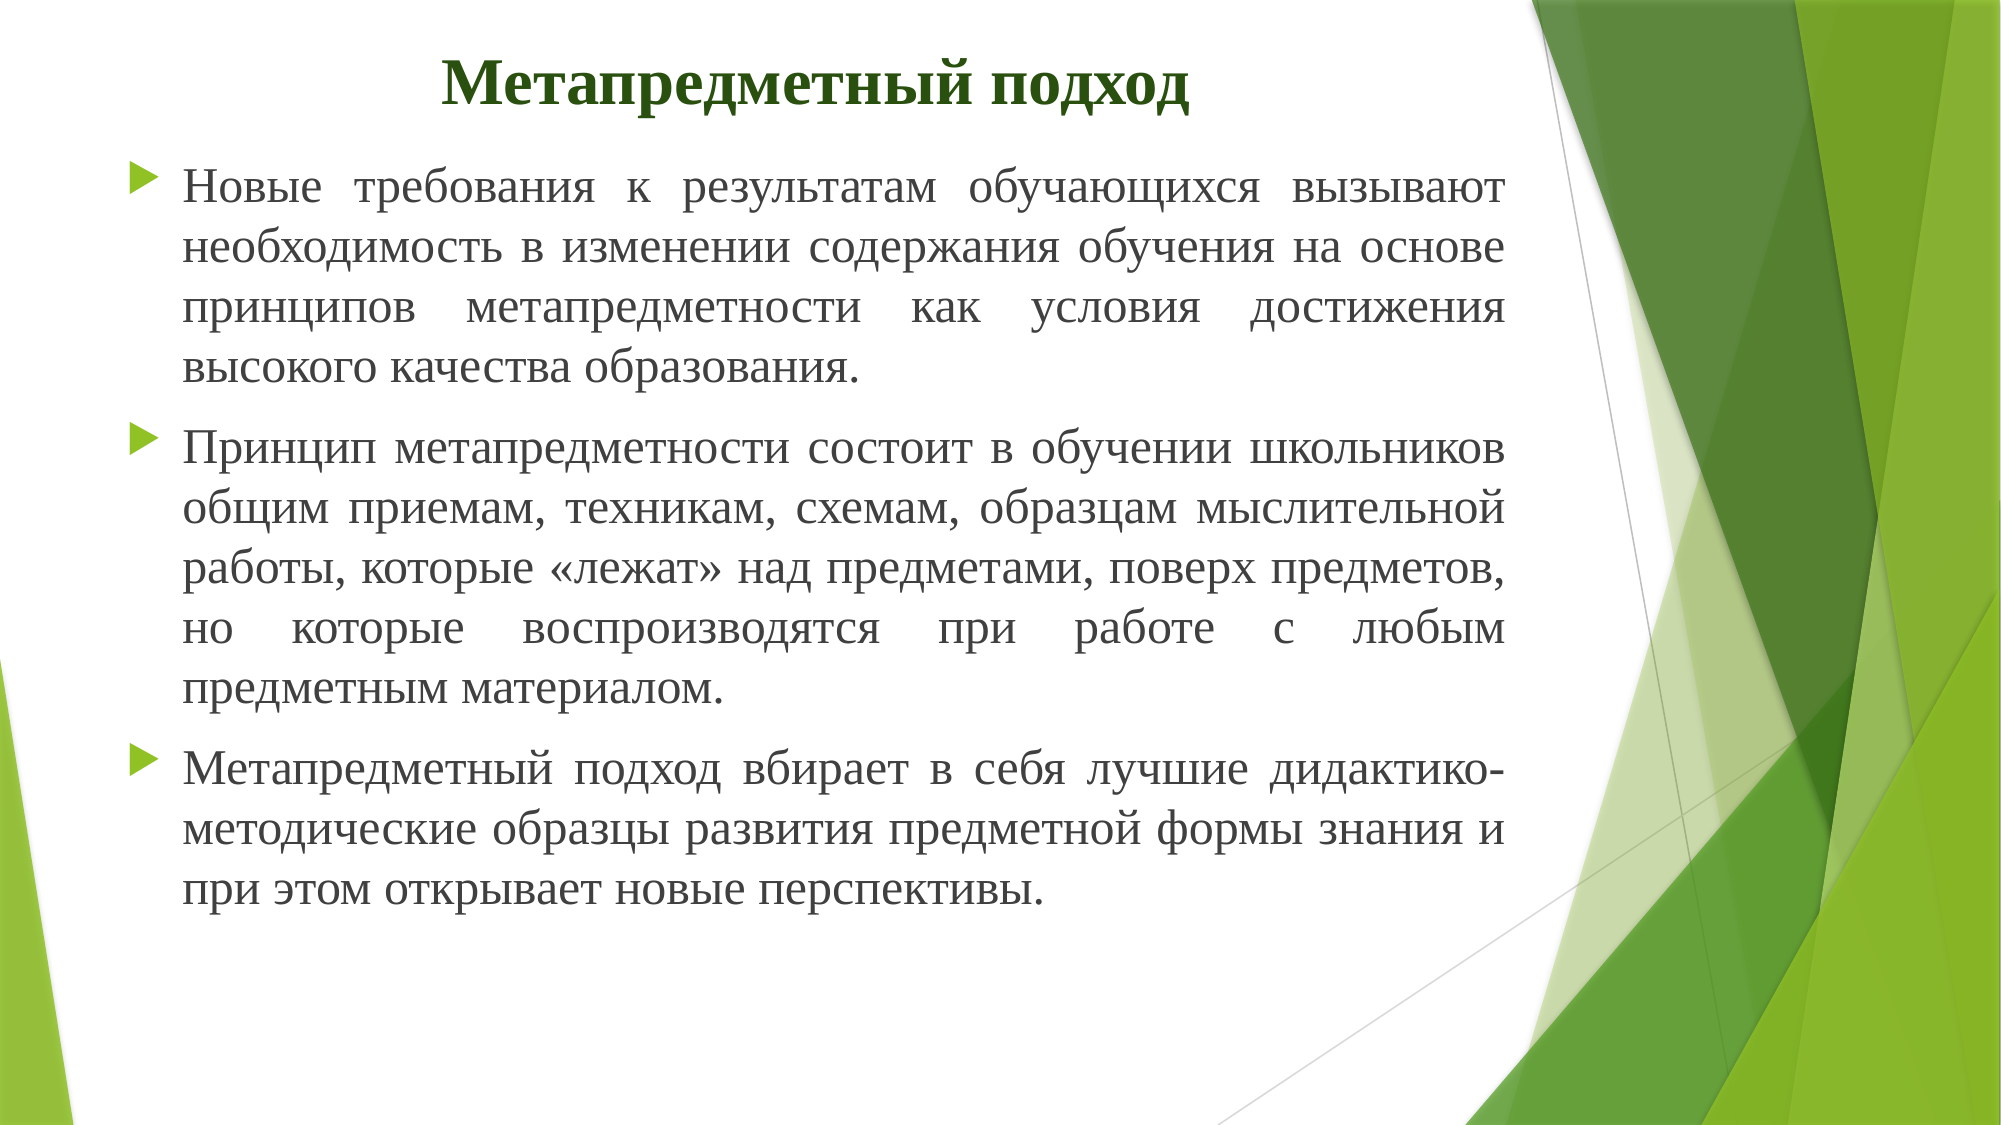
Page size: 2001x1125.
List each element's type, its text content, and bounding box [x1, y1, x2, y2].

title Метапредметный подход [111, 29, 1522, 145]
list Новые требования к результатам обучающихся вызывают необходимость в изменении содержания обучения на основе принципов метапредметности как условия достижения высокого качества образования. Принцип метапредметности состоит в обучении школьников общим приемам, техникам, схемам, образцам мыслительной работы, которые «лежат» над предметами, поверх предметов, но которые воспроизводятся при работе с любым предметным материалом. Метапредметный подход вбирает в себя лучшие дидактико-методические образцы развития предметной формы знания и при этом открывает новые перспективы. [111, 145, 1522, 992]
